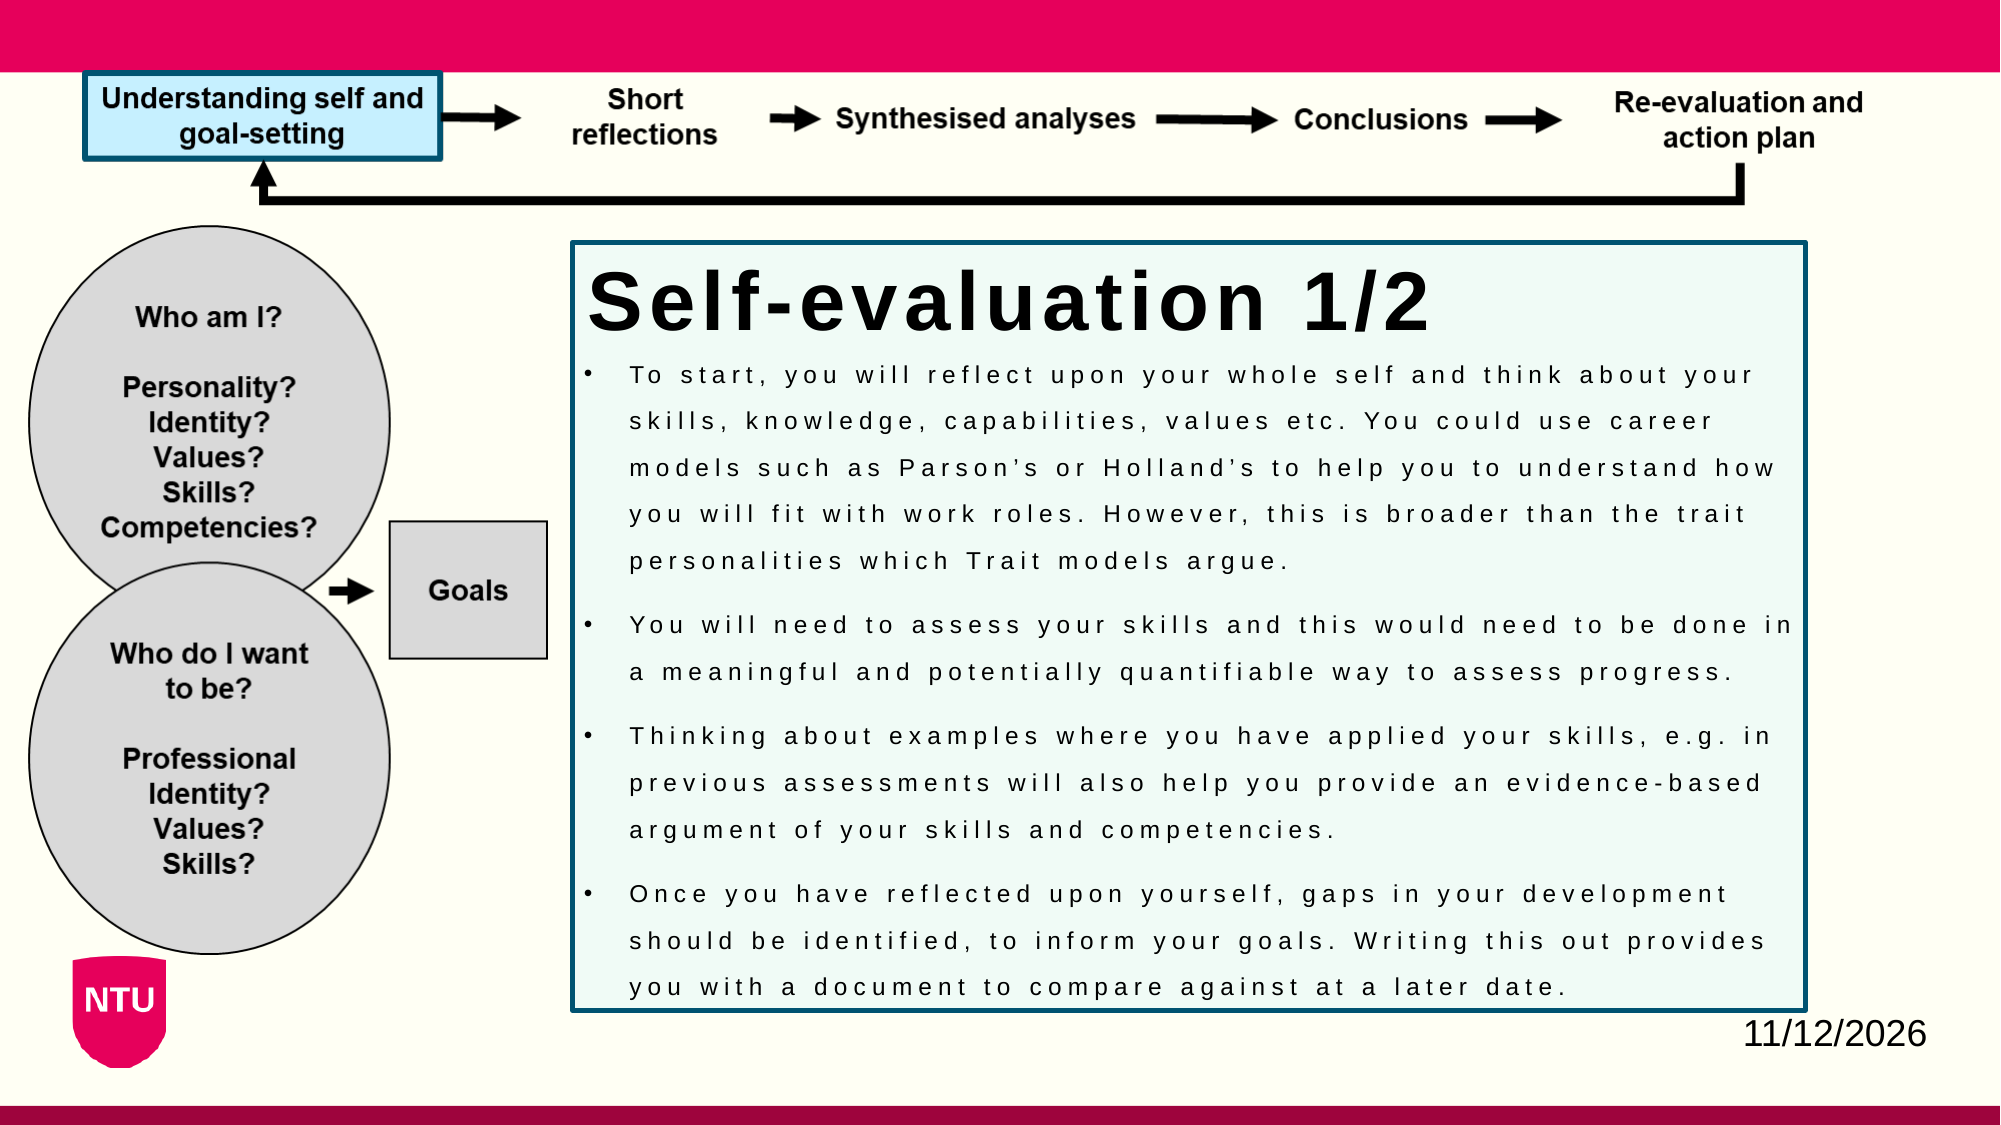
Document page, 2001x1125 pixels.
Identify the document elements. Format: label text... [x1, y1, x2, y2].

text_box To start, you will reflect upon your whole self and think about your skills, knowledge, capabilities, values etc. You could use career models such as Parson’s or Holland’s to help you to understand how you will fit with work roles. However, this is broader than the trait personalities which Trait models argue. You will need to assess your skills and this would need to be done in a meaningful and potentially quantifiable way to assess progress. Thinking about examples where you have applied your skills, e.g. in previous assessments will also help you provide an evidence-based argument of your skills and competencies. Once you have reflected upon yourself, gaps in your development should be identified, to inform your goals. Writing this out provides you with a document to compare against at a later date. [572, 242, 1806, 1011]
picture [89, 77, 437, 155]
text_box 3/25/2023 [1029, 993, 1928, 1055]
title Self-evaluation 1/2 [587, 239, 2000, 404]
picture [82, 70, 1917, 206]
picture [28, 225, 548, 955]
